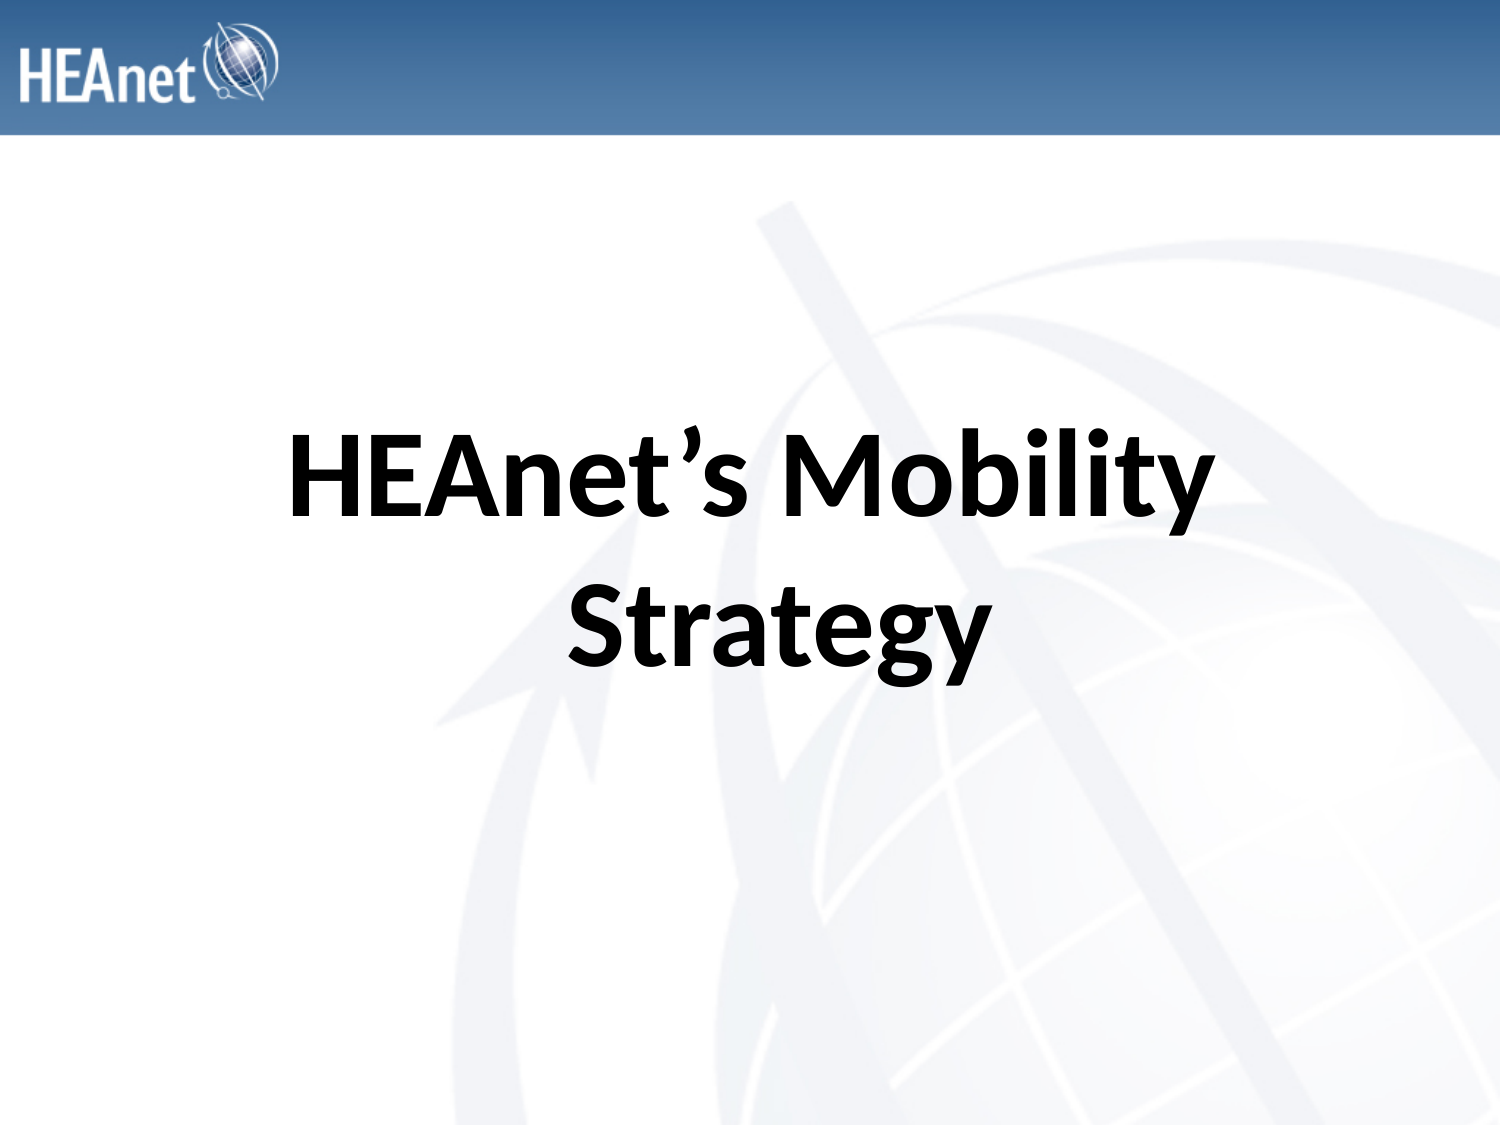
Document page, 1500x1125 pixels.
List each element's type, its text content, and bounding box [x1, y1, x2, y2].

picture [0, 0, 1500, 1125]
list HEAnet’s Mobility Strategy [76, 278, 1427, 746]
